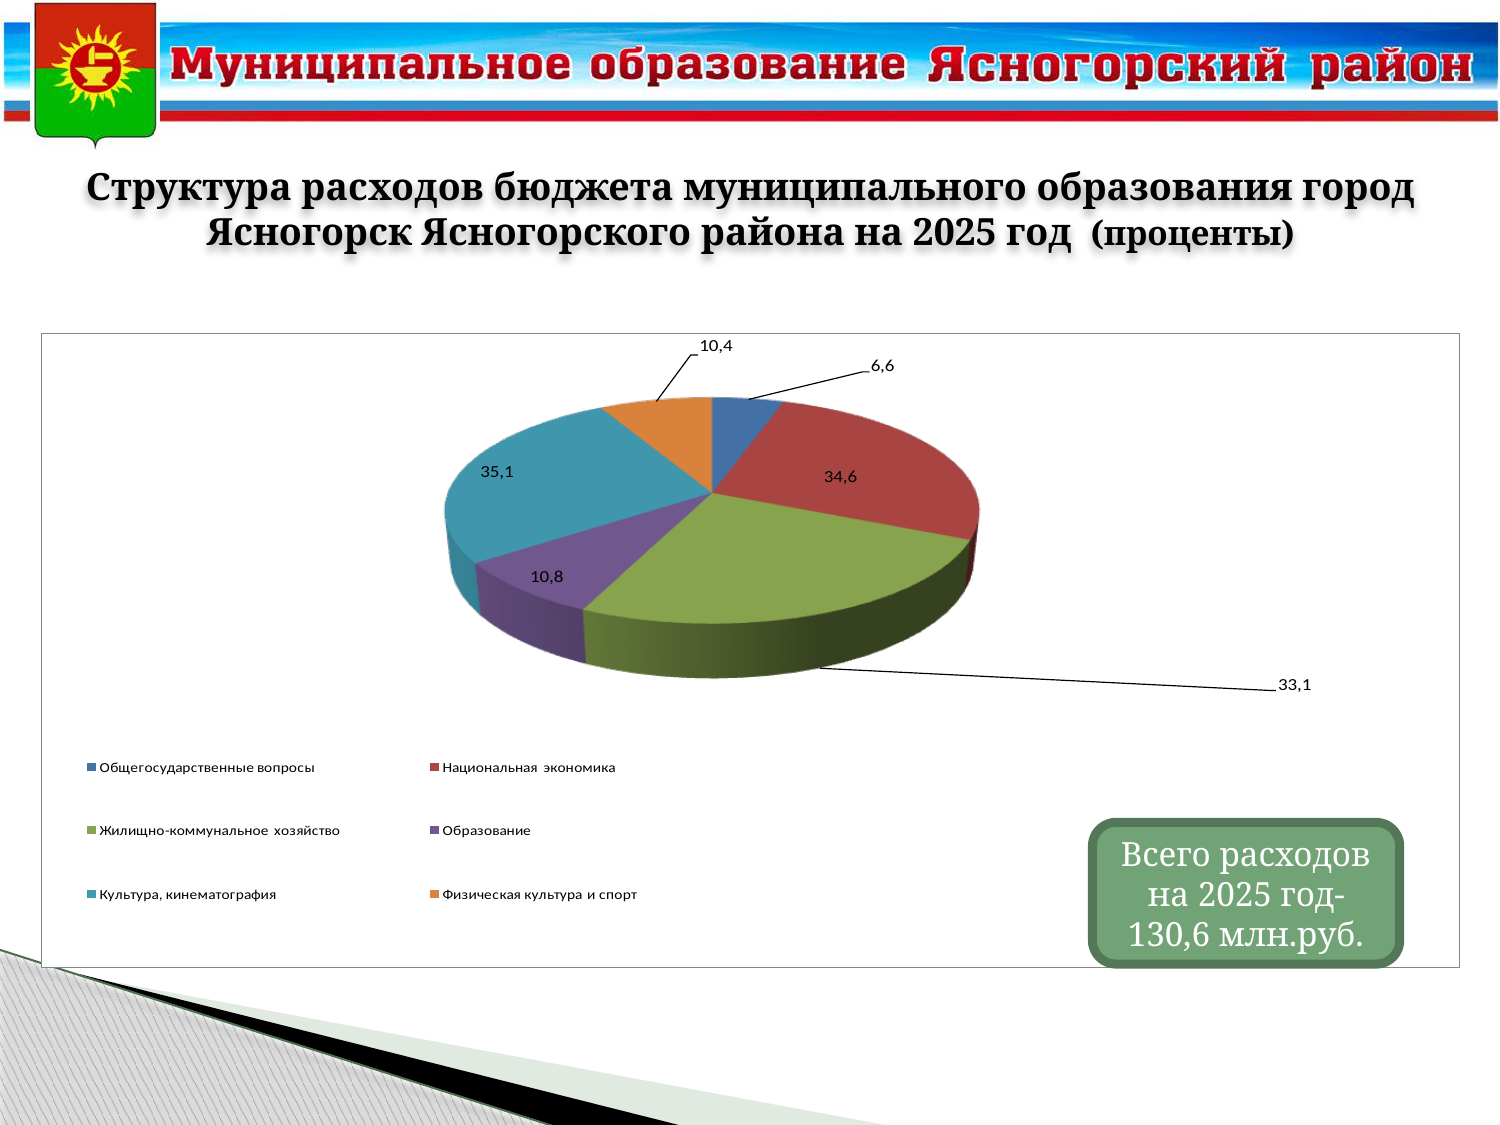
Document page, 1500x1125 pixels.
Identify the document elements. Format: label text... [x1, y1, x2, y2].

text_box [34, 327, 1466, 973]
picture [0, 0, 1500, 153]
text_box Структура расходов бюджета муниципального образования город Ясногорск Ясногорского района на 2025 год (проценты) [52, 164, 1449, 291]
